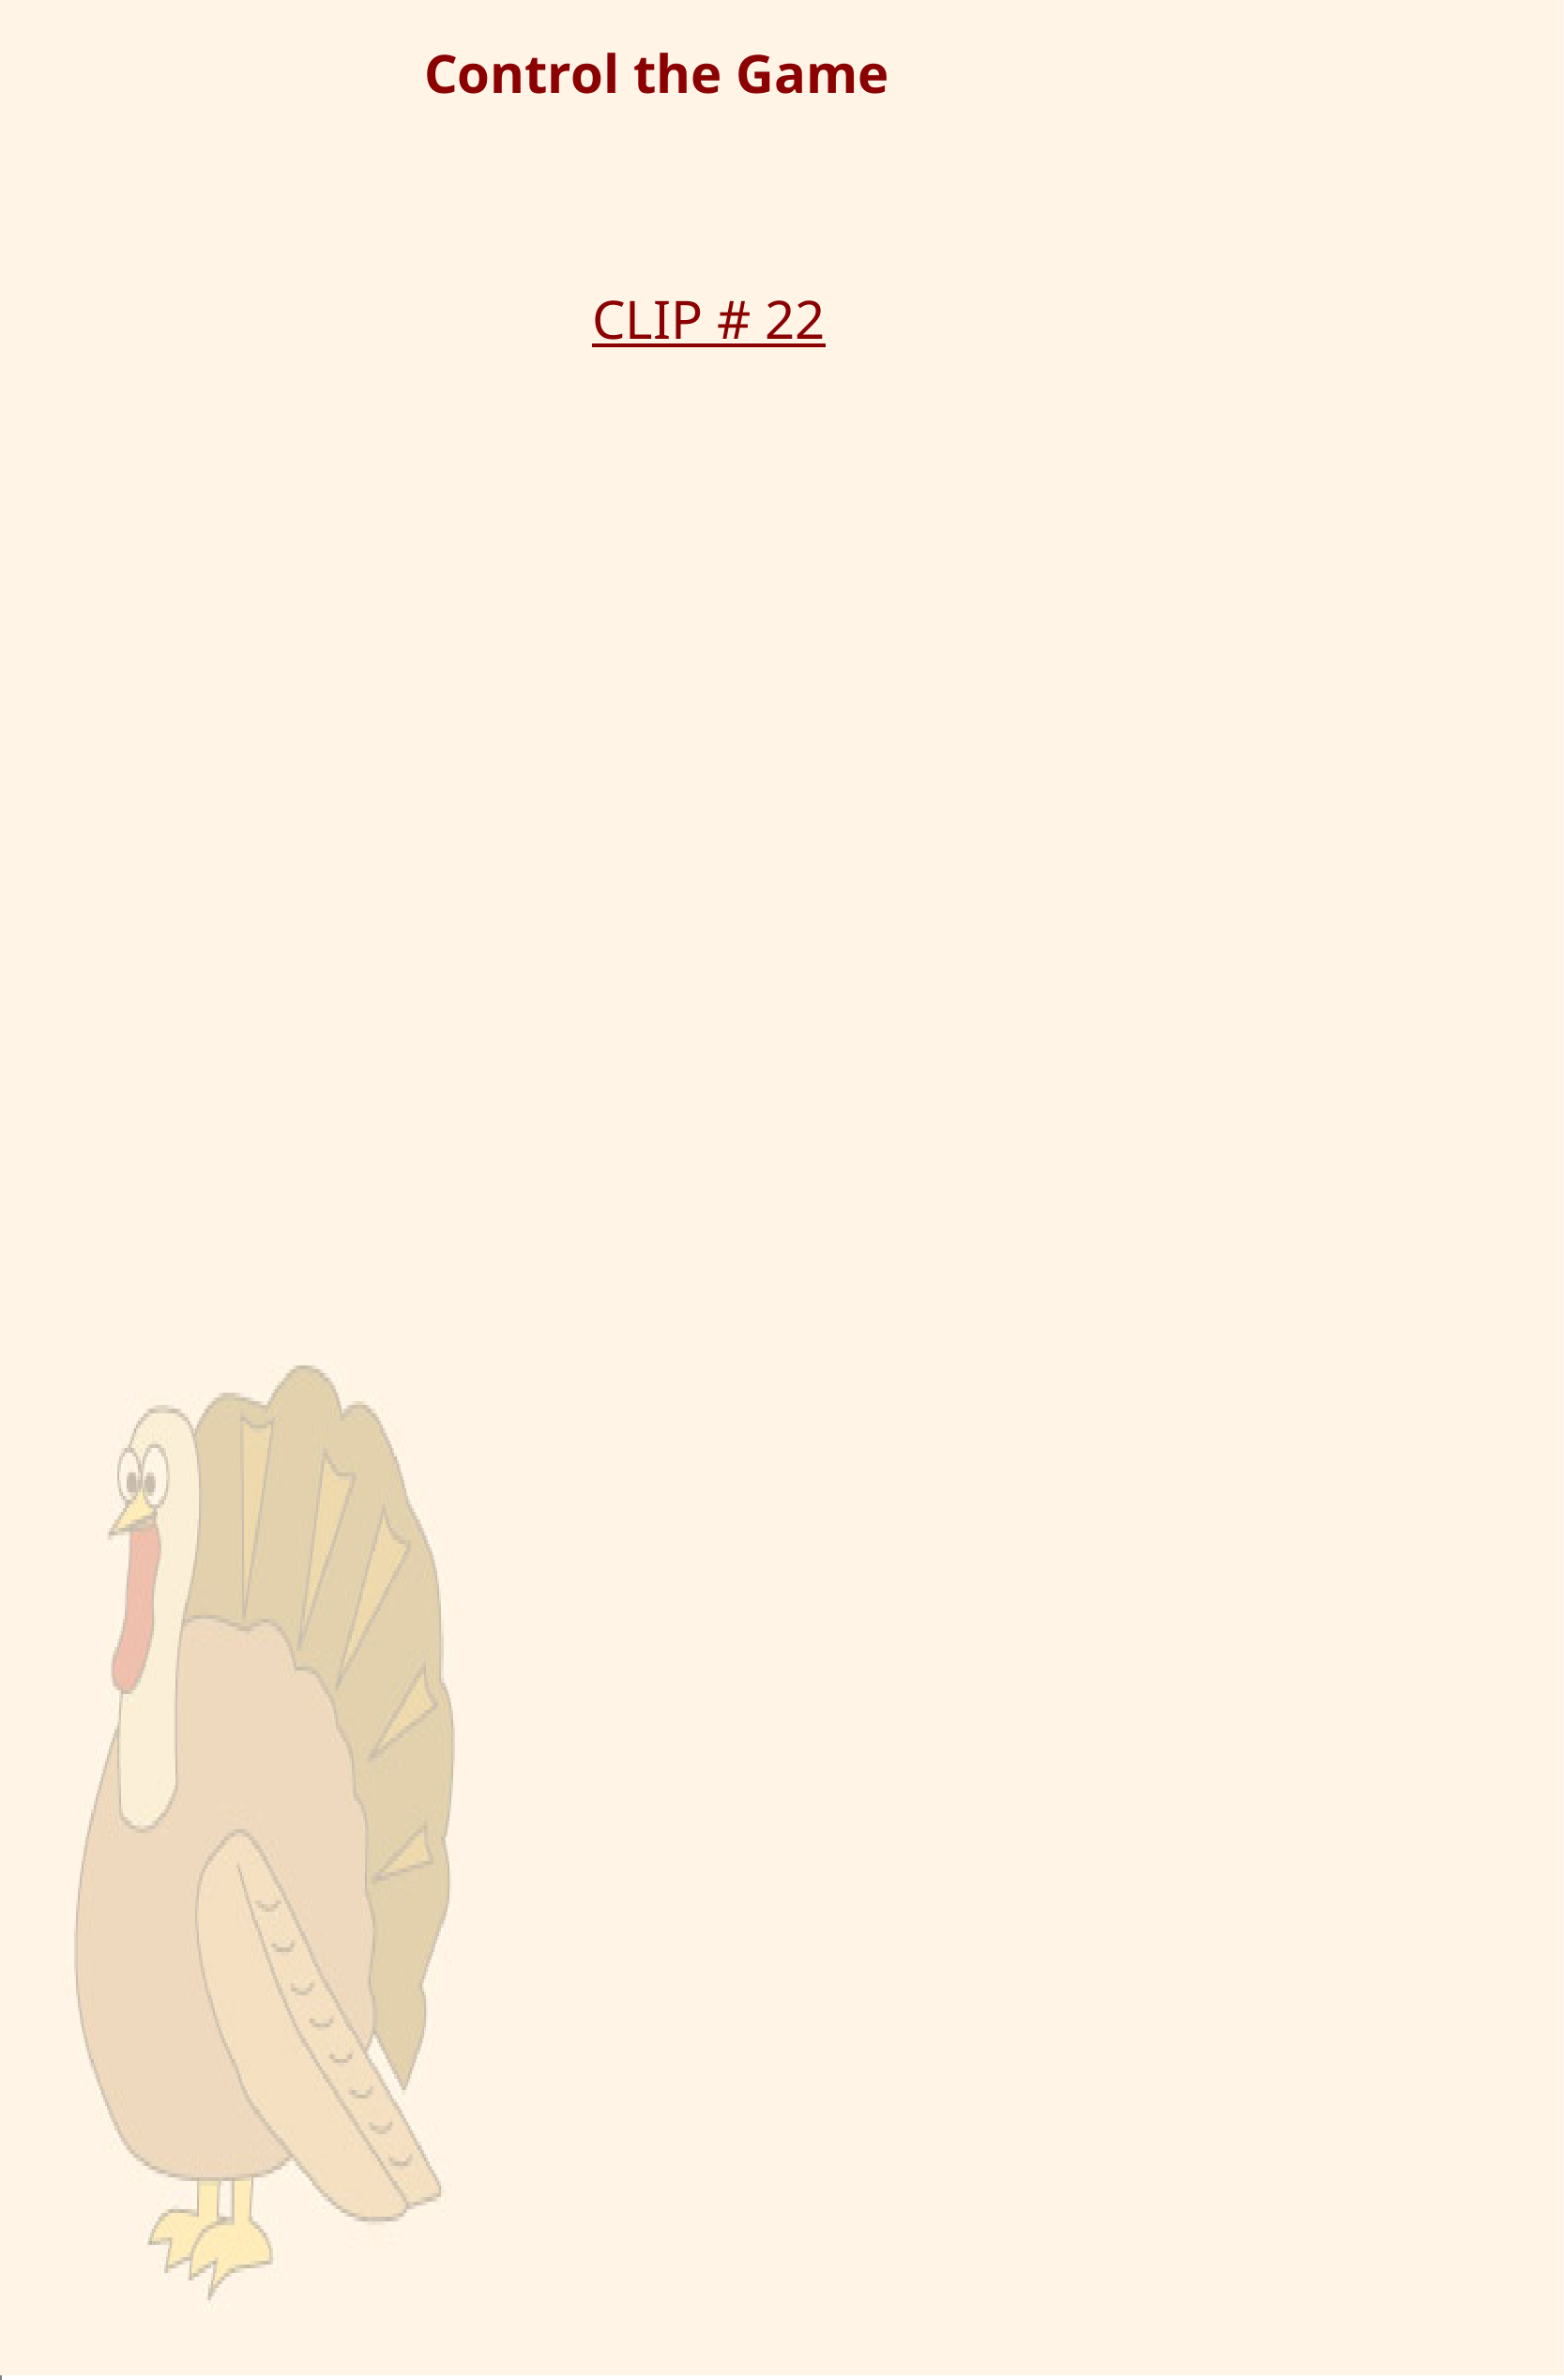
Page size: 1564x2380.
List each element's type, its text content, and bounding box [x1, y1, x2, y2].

text_box CLIP # 22 [578, 279, 1013, 358]
picture [0, 0, 1564, 2380]
text_box Control the Game [410, 33, 1099, 111]
